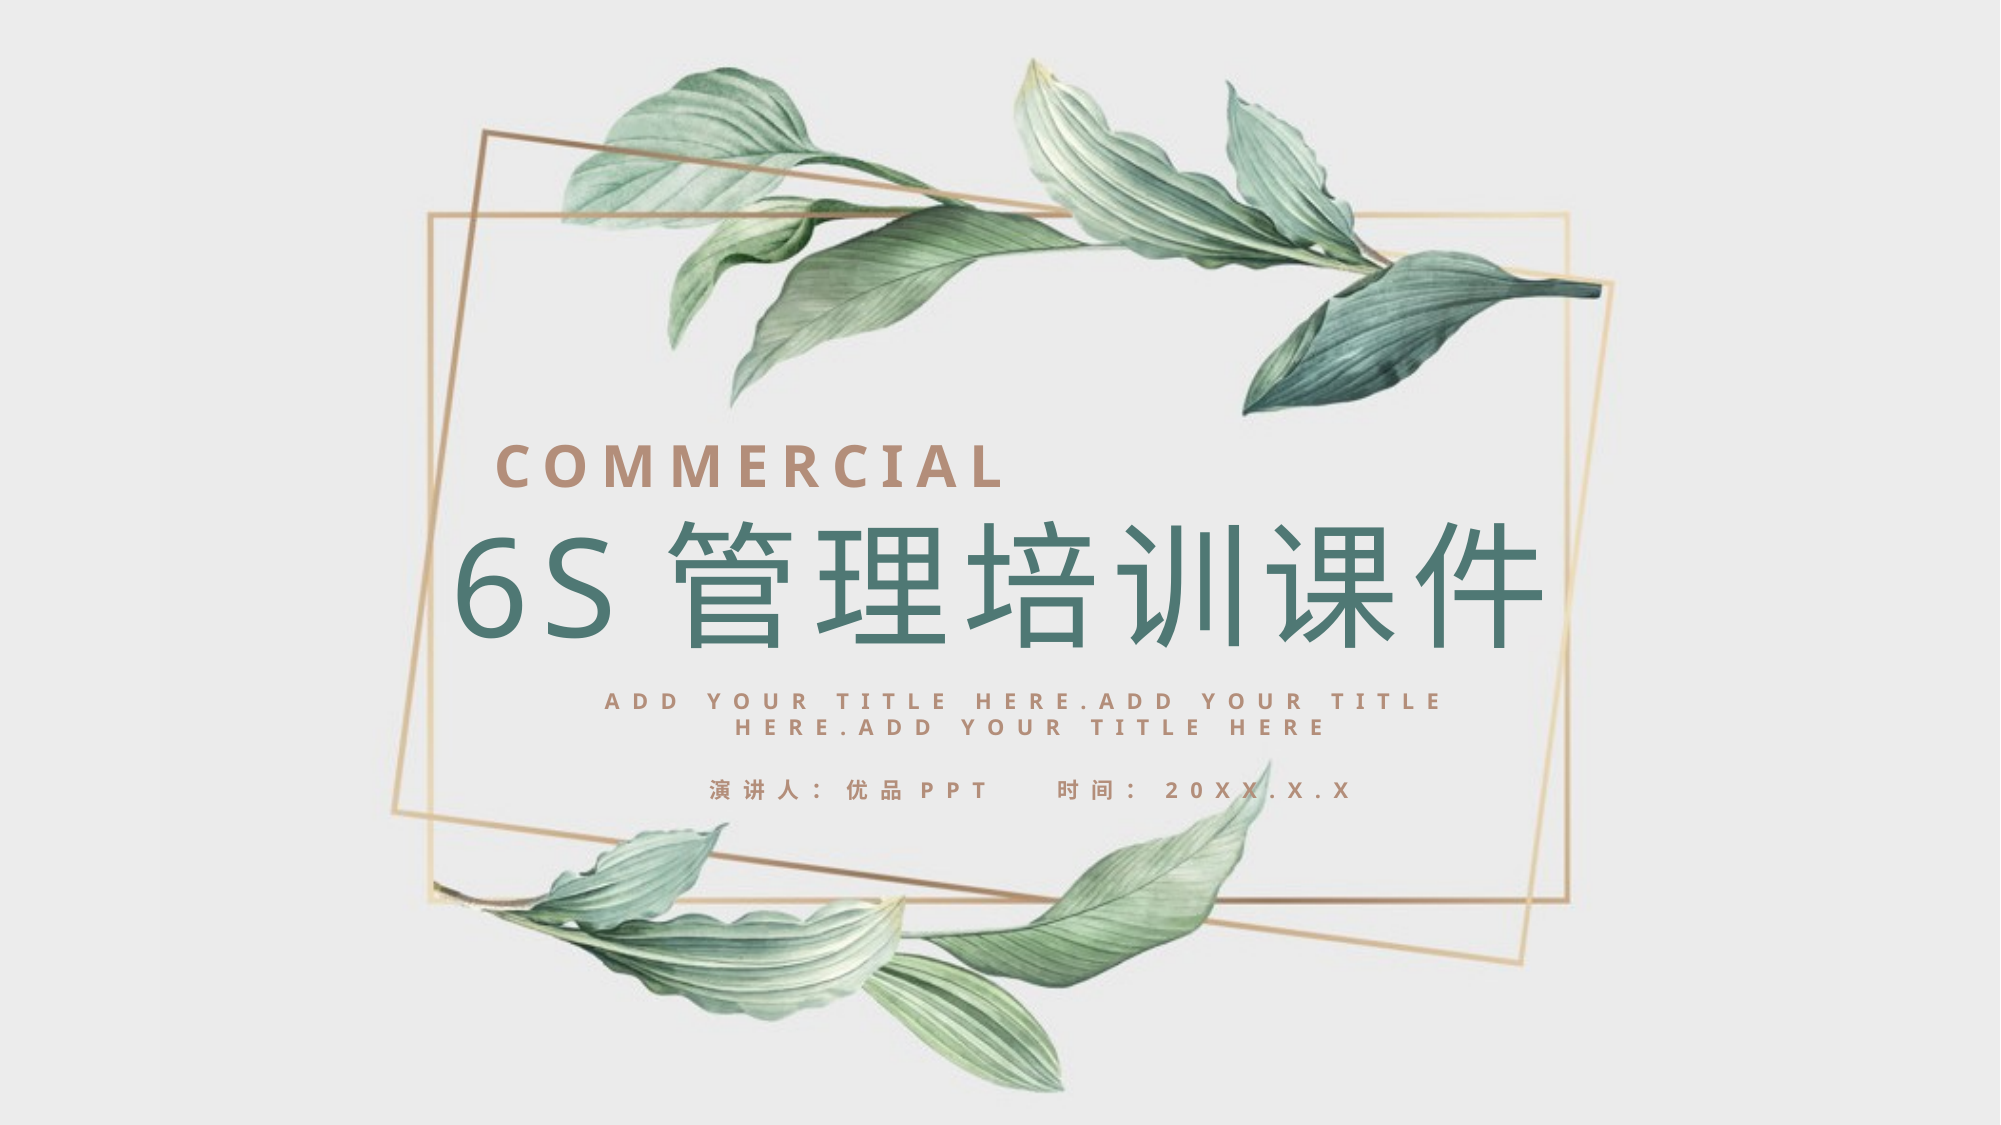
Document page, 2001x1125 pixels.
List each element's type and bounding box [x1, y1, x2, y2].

picture [160, 0, 1840, 1125]
